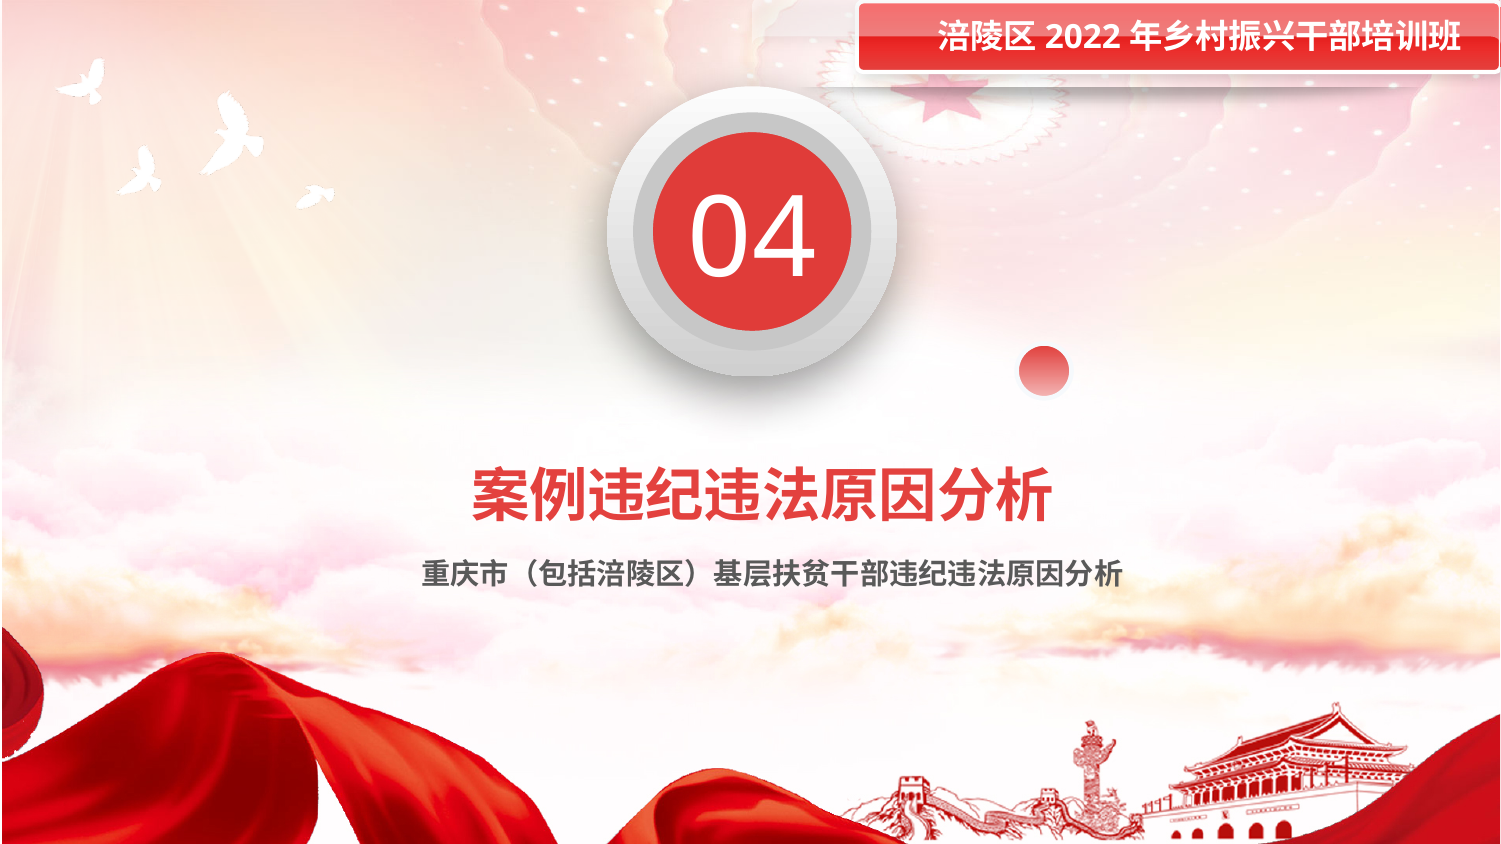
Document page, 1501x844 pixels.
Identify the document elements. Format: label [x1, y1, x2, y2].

text_box [751, 0, 1501, 120]
picture [0, 0, 1501, 844]
text_box [596, 86, 909, 377]
